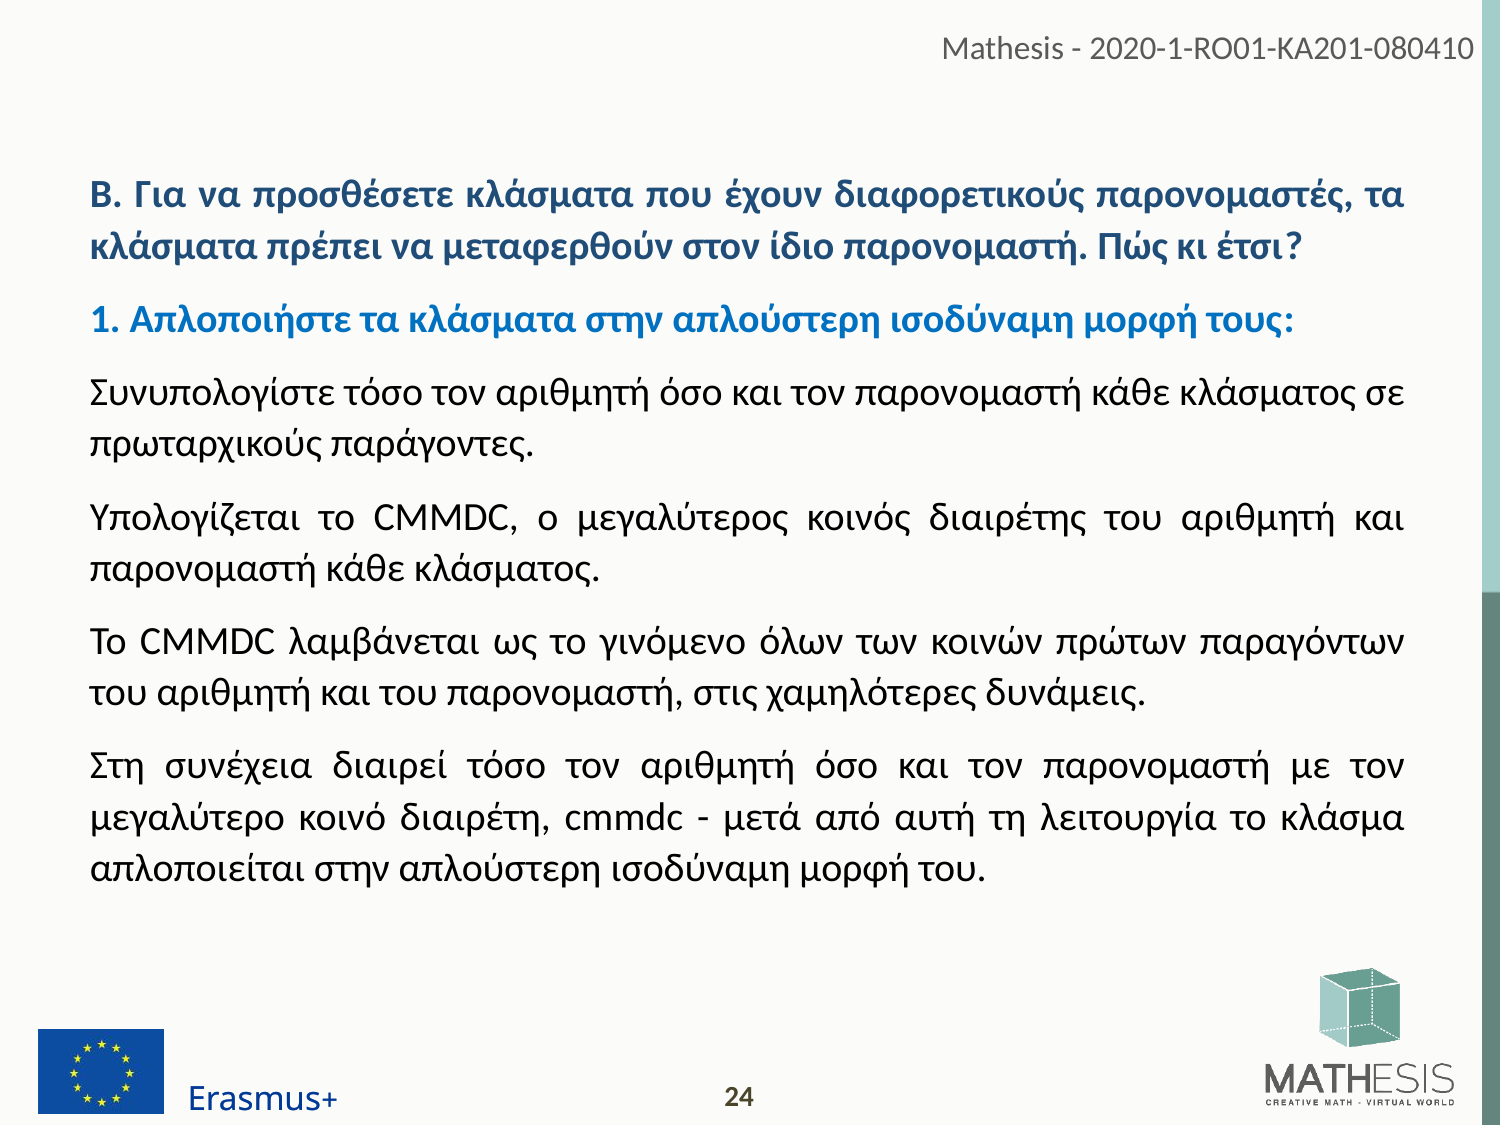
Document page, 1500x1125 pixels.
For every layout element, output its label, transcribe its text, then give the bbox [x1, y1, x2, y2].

picture [38, 1029, 164, 1114]
list B. Για να προσθέσετε κλάσματα που έχουν διαφορετικούς παρονομαστές, τα κλάσματα πρέπει να μεταφερθούν στον ίδιο παρονομαστή. Πώς κι έτσι? 1. Απλοποιήστε τα κλάσματα στην απλούστερη ισοδύναμη μορφή τους: Συνυπολογίστε τόσο τον αριθμητή όσο και τον παρονομαστή κάθε κλάσματος σε πρωταρχικούς παράγοντες. Υπολογίζεται το CMMDC, ο μεγαλύτερος κοινός διαιρέτης του αριθμητή και παρονομαστή κάθε κλάσματος. Το CMMDC λαμβάνεται ως το γινόμενο όλων των κοινών πρώτων παραγόντων του αριθμητή και του παρονομαστή, στις χαμηλότερες δυνάμεις. Στη συνέχεια διαιρεί τόσο τον αριθμητή όσο και τον παρονομαστή με τον μεγαλύτερο κοινό διαιρέτη, cmmdc - μετά από αυτή τη λειτουργία το κλάσμα απλοποιείται στην απλούστερη ισοδύναμη μορφή του. [75, 157, 1425, 900]
